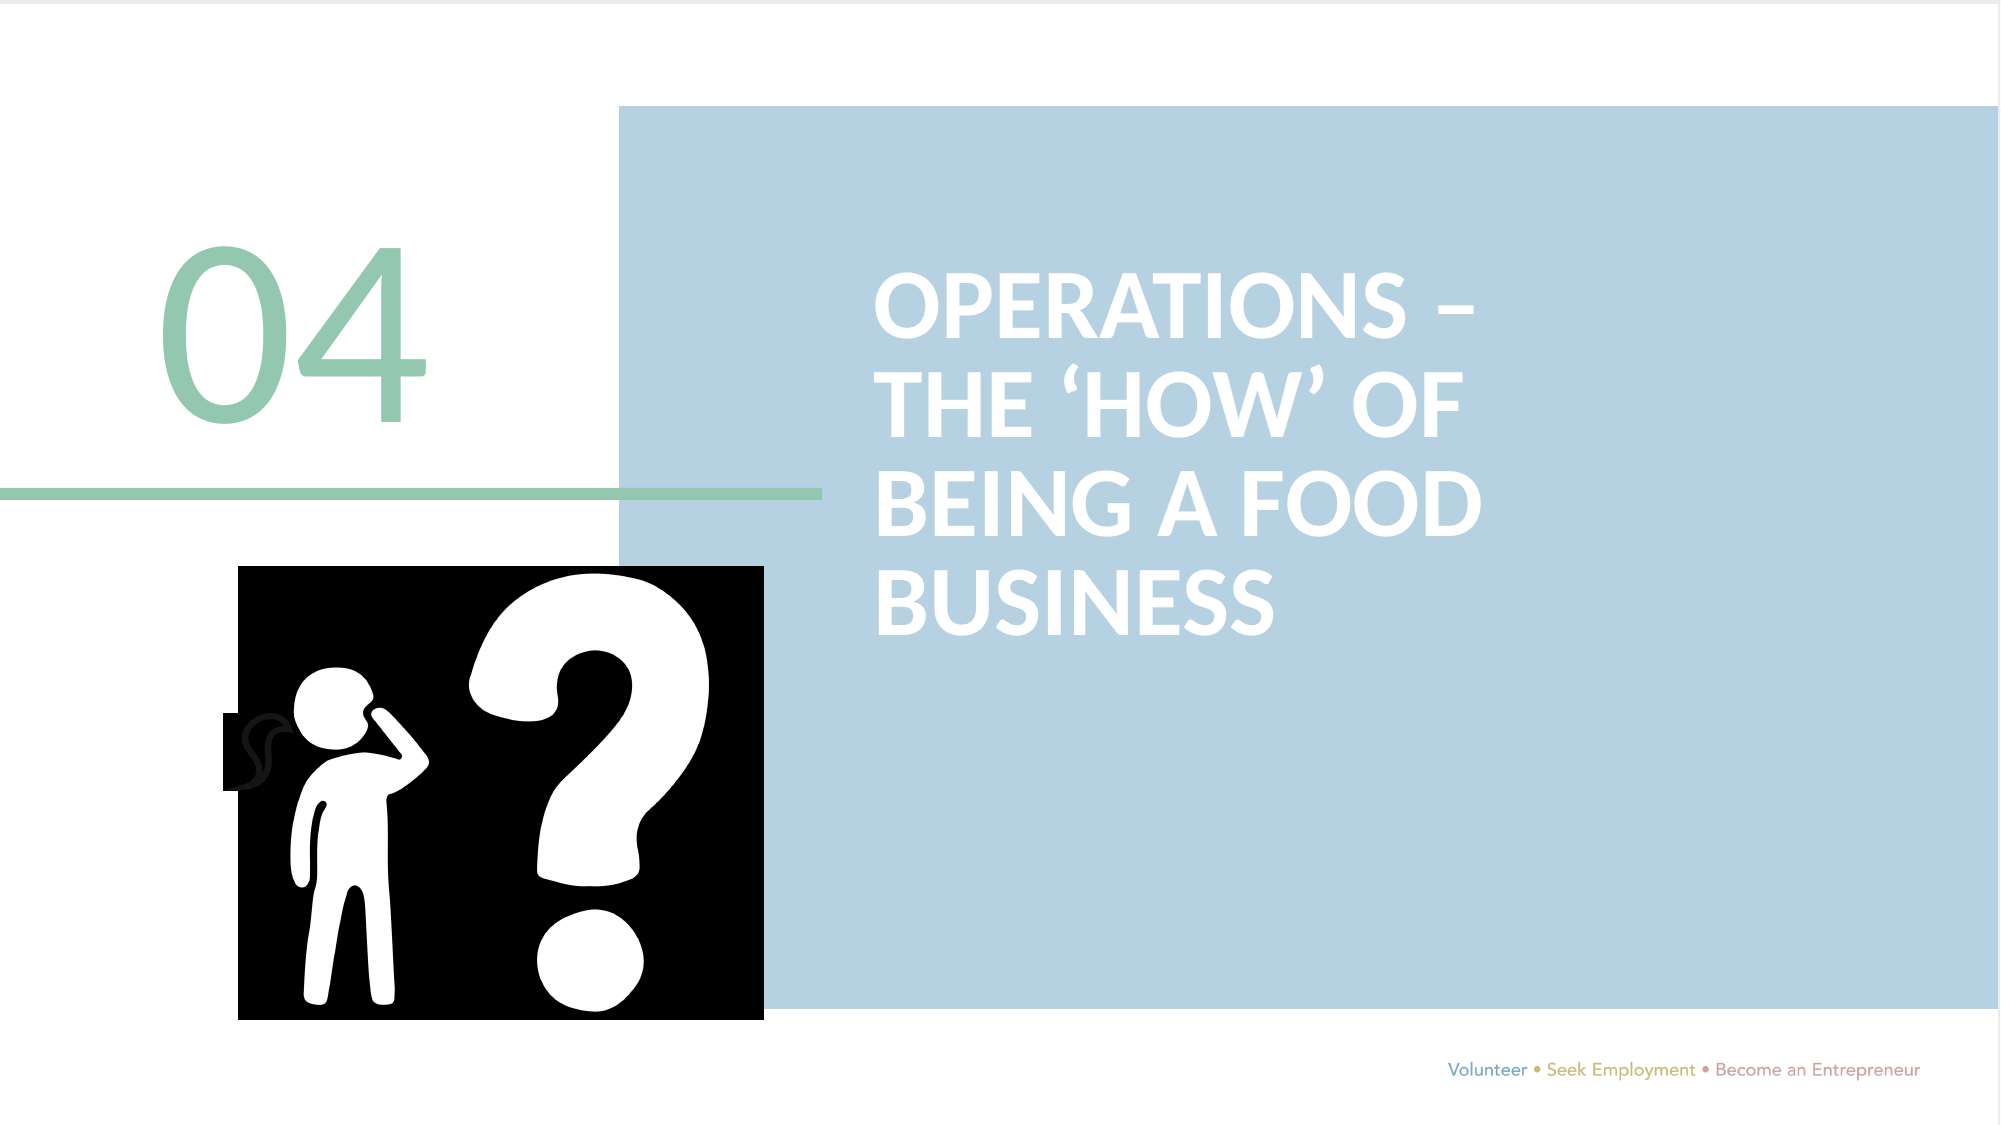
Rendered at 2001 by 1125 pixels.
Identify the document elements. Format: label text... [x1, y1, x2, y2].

picture [1418, 1046, 1971, 1103]
list OPERATIONS – THE ‘HOW’ OF BEING A FOOD BUSINESS [858, 251, 1717, 770]
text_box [223, 566, 764, 1020]
list 04 [141, 180, 481, 277]
